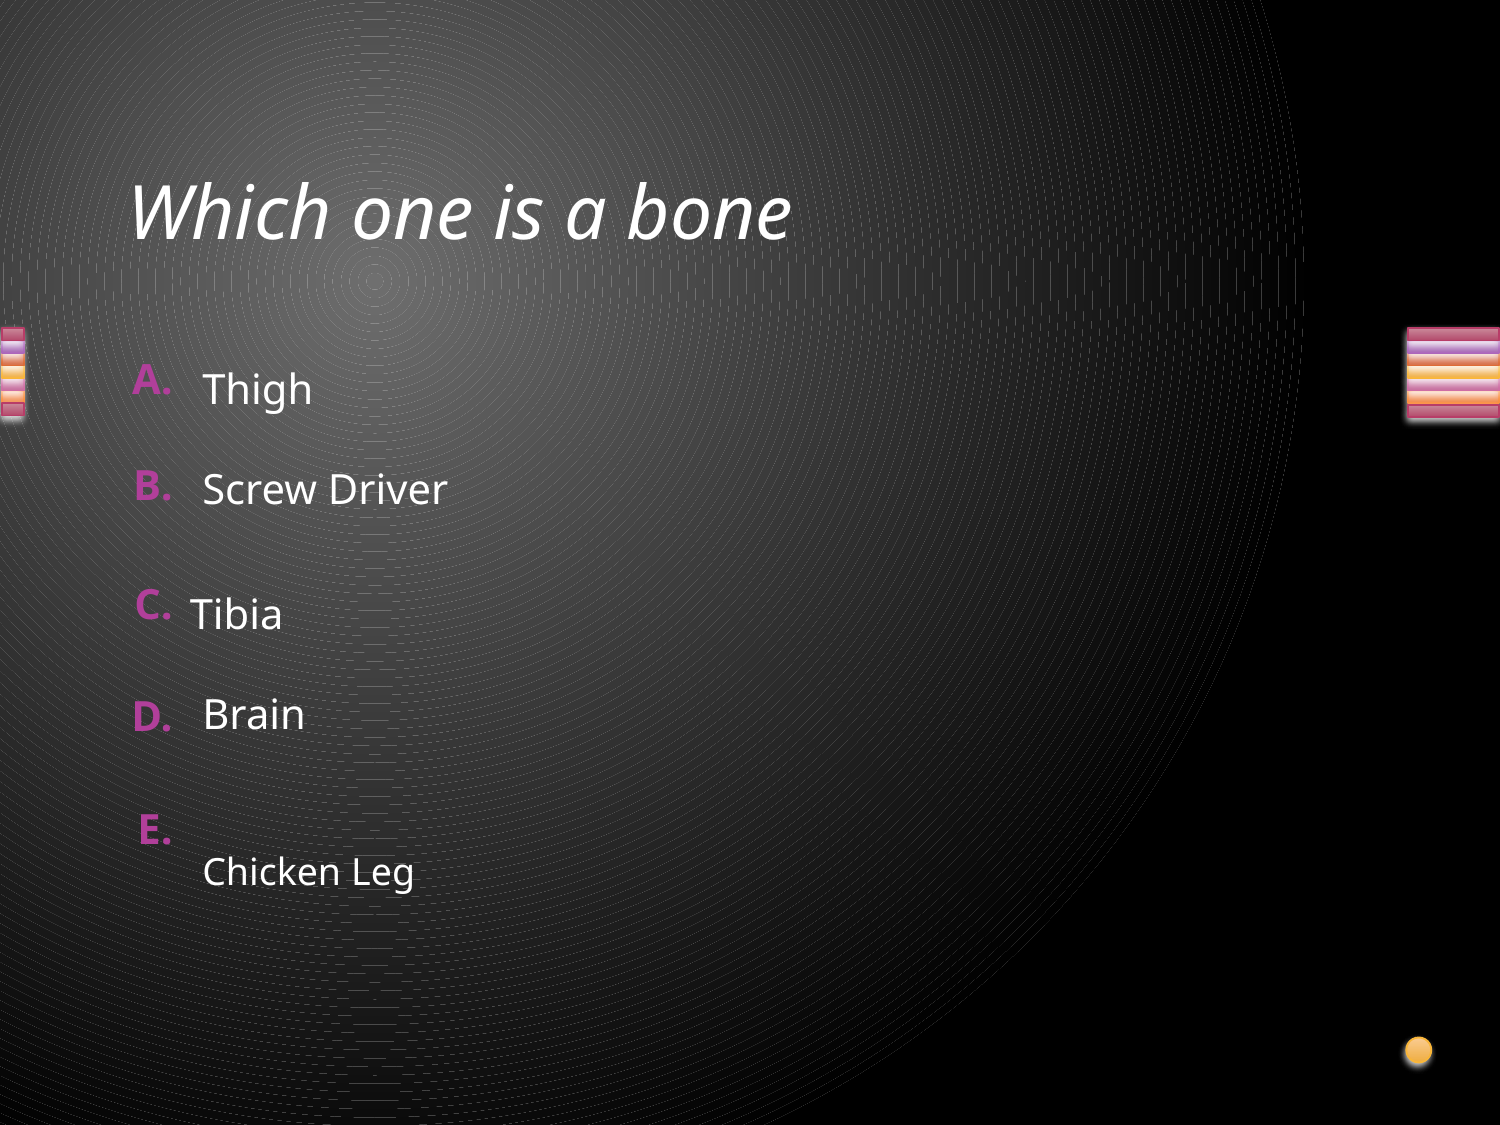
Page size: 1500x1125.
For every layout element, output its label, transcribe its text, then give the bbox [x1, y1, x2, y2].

list Chicken Leg [187, 787, 1350, 900]
list Screw Driver [187, 450, 1350, 525]
list Thigh [187, 350, 1350, 425]
list Tibia [174, 575, 1338, 650]
title Which one is a bone [112, 37, 1375, 263]
list Brain [187, 675, 1350, 750]
